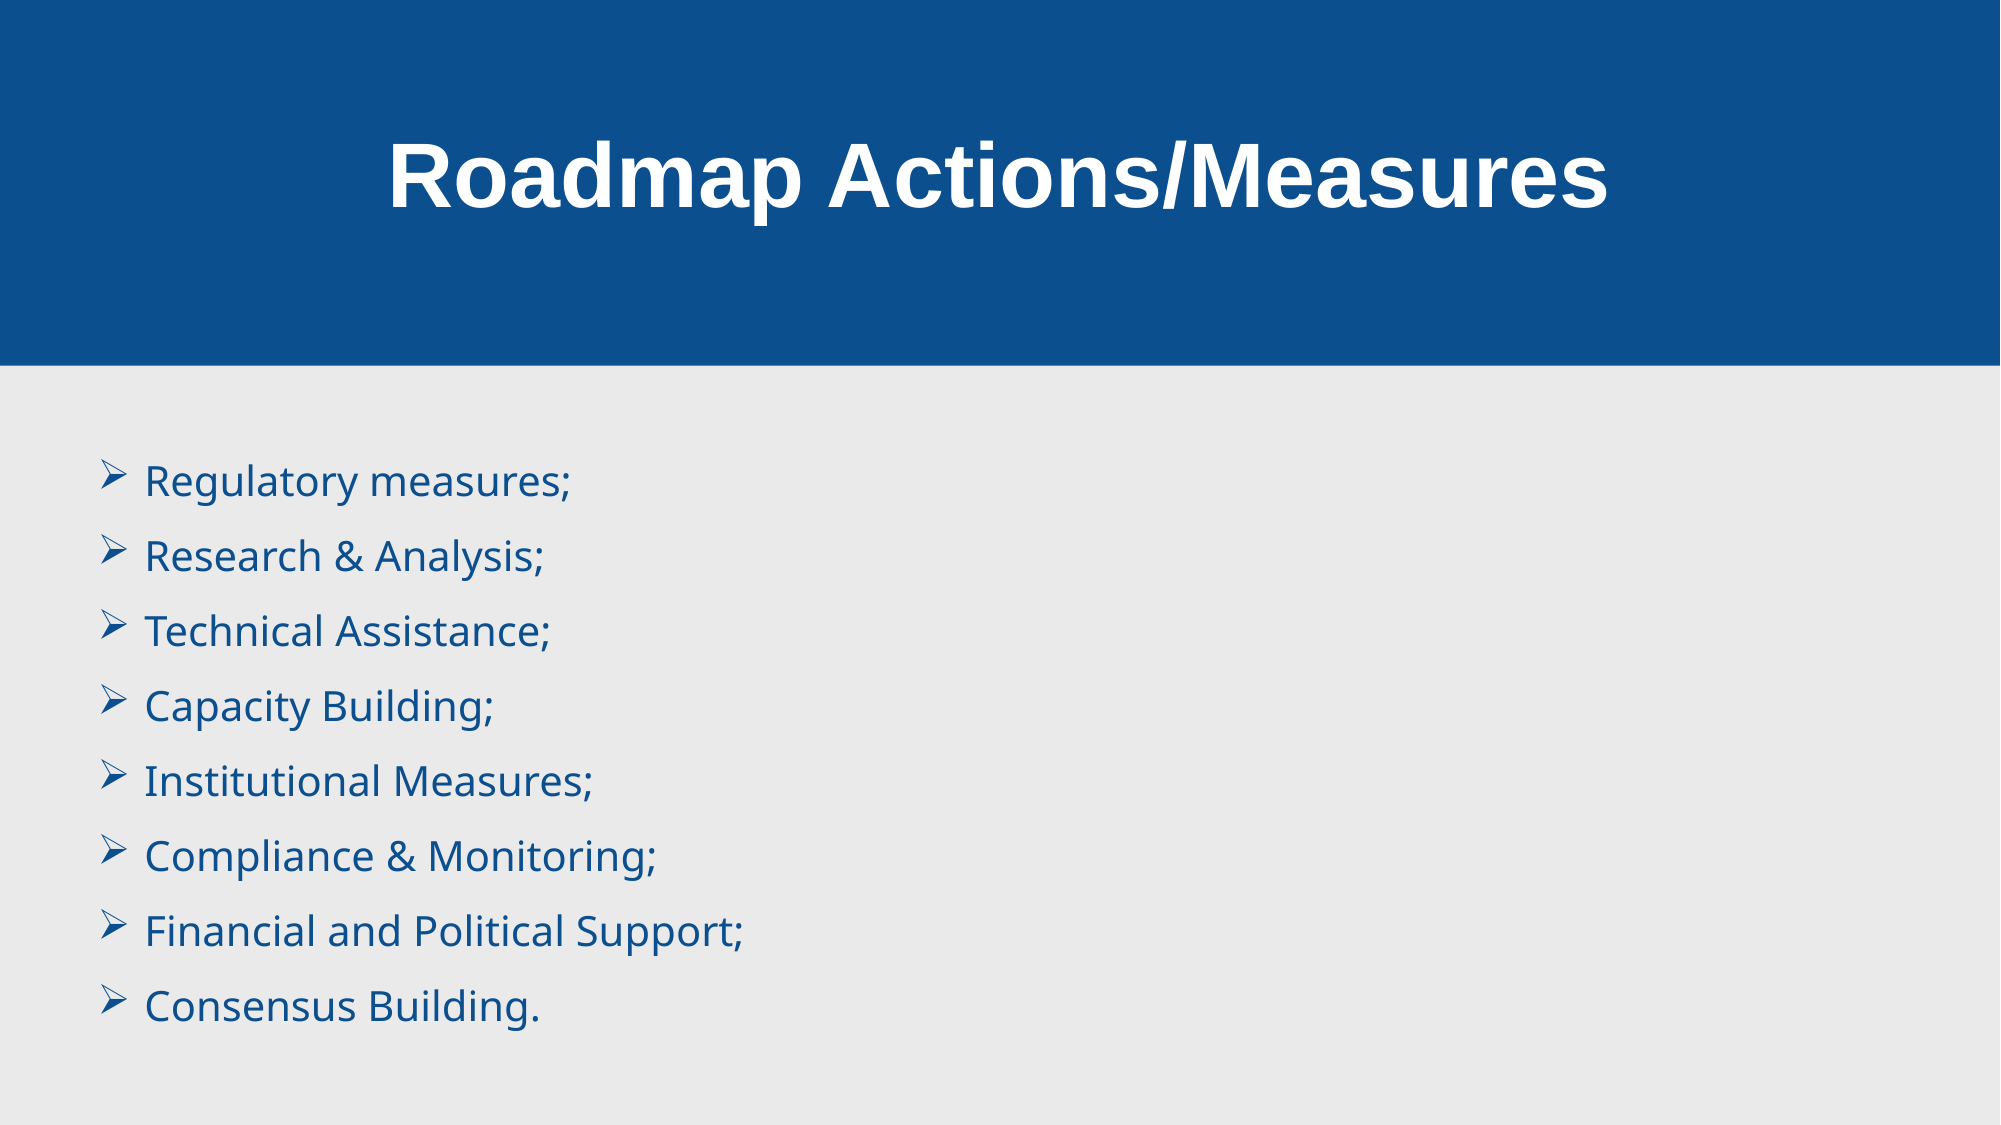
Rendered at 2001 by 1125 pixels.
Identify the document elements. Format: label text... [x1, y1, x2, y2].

text_box Regulatory measures; Research & Analysis; Technical Assistance; Capacity Building; Institutional Measures; Compliance & Monitoring; Financial and Political Support; Consensus Building. [82, 422, 1962, 1038]
text_box [0, 364, 2000, 1125]
text_box Roadmap Actions/Measures [104, 150, 1896, 227]
